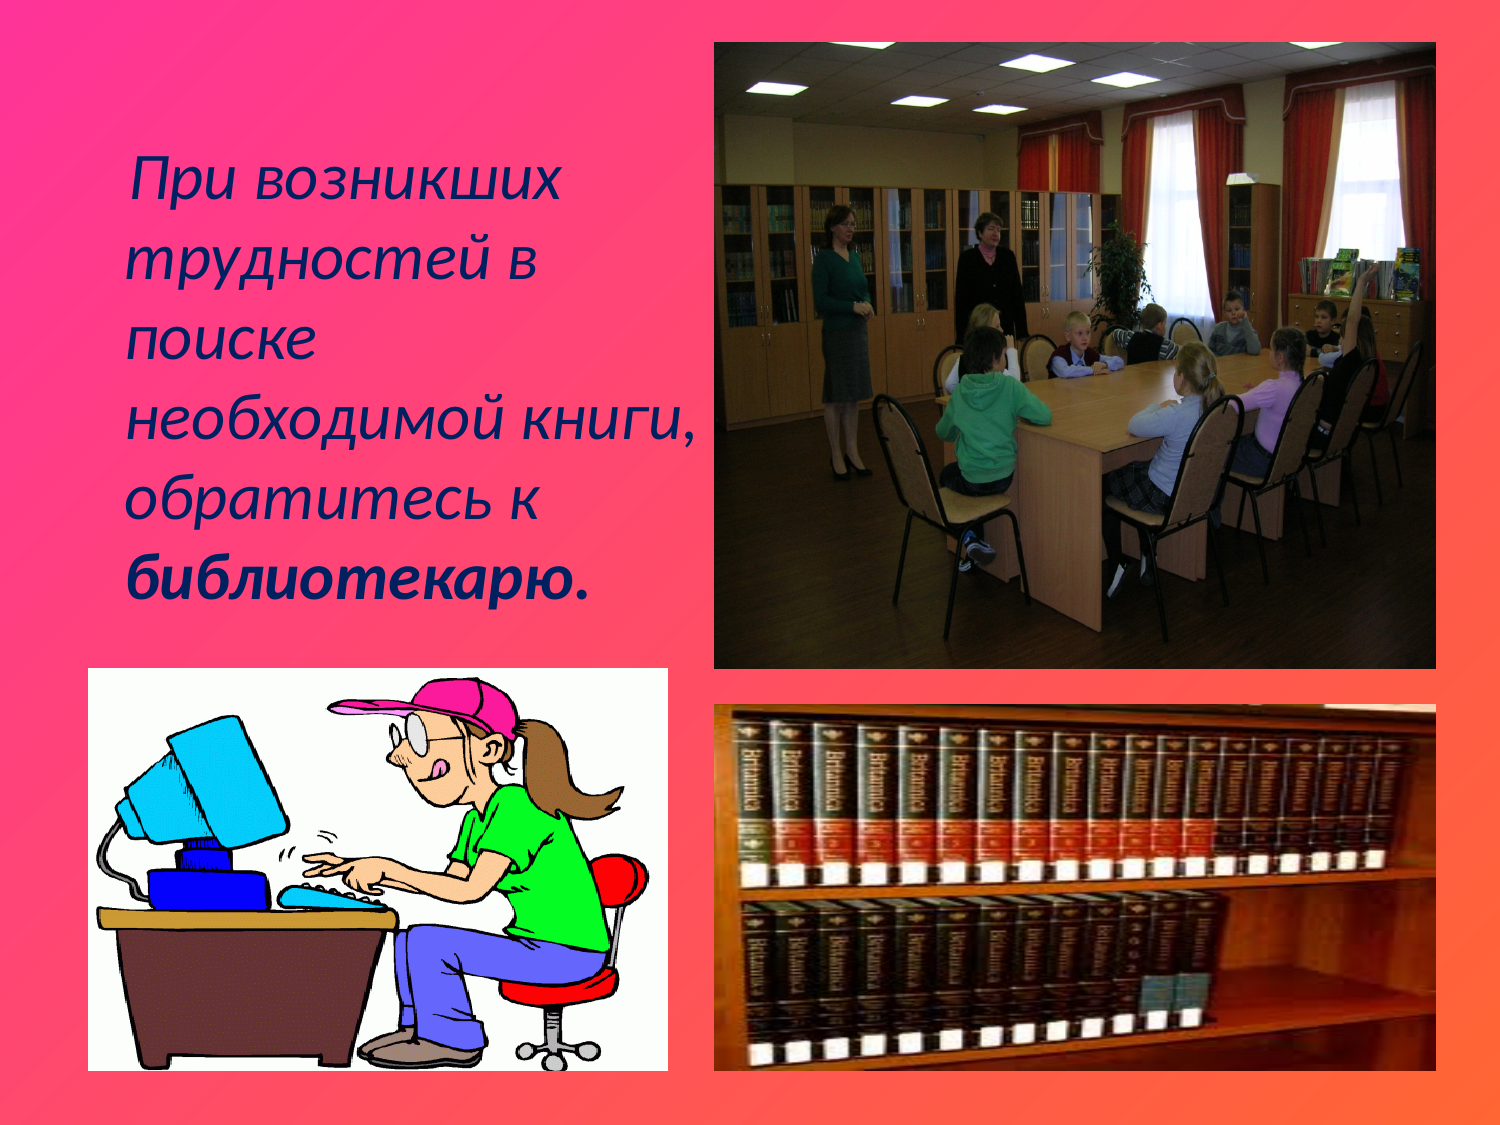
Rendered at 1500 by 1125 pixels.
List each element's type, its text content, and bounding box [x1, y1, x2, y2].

picture [88, 668, 668, 1071]
picture [714, 42, 1436, 670]
picture [714, 703, 1436, 1071]
list При возникших трудностей в поиске необходимой книги, обратитесь к библиотекарю. [53, 125, 716, 693]
